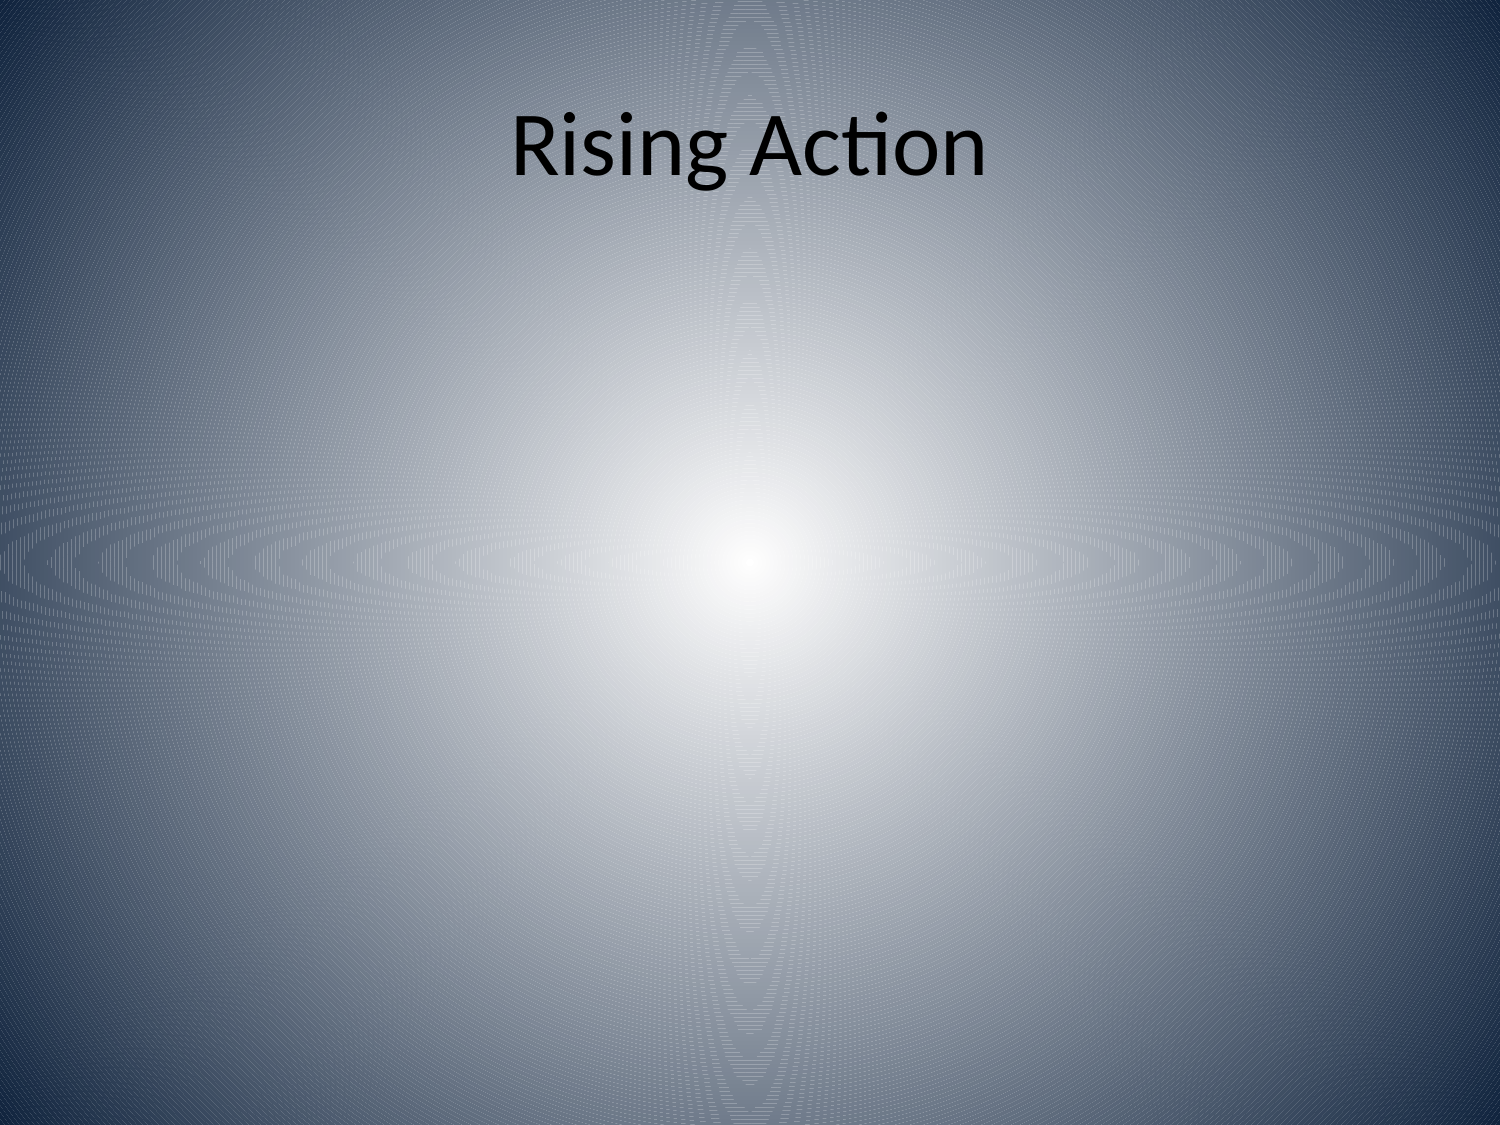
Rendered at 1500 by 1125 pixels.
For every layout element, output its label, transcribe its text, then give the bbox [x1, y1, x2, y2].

title Rising Action [75, 45, 1425, 233]
